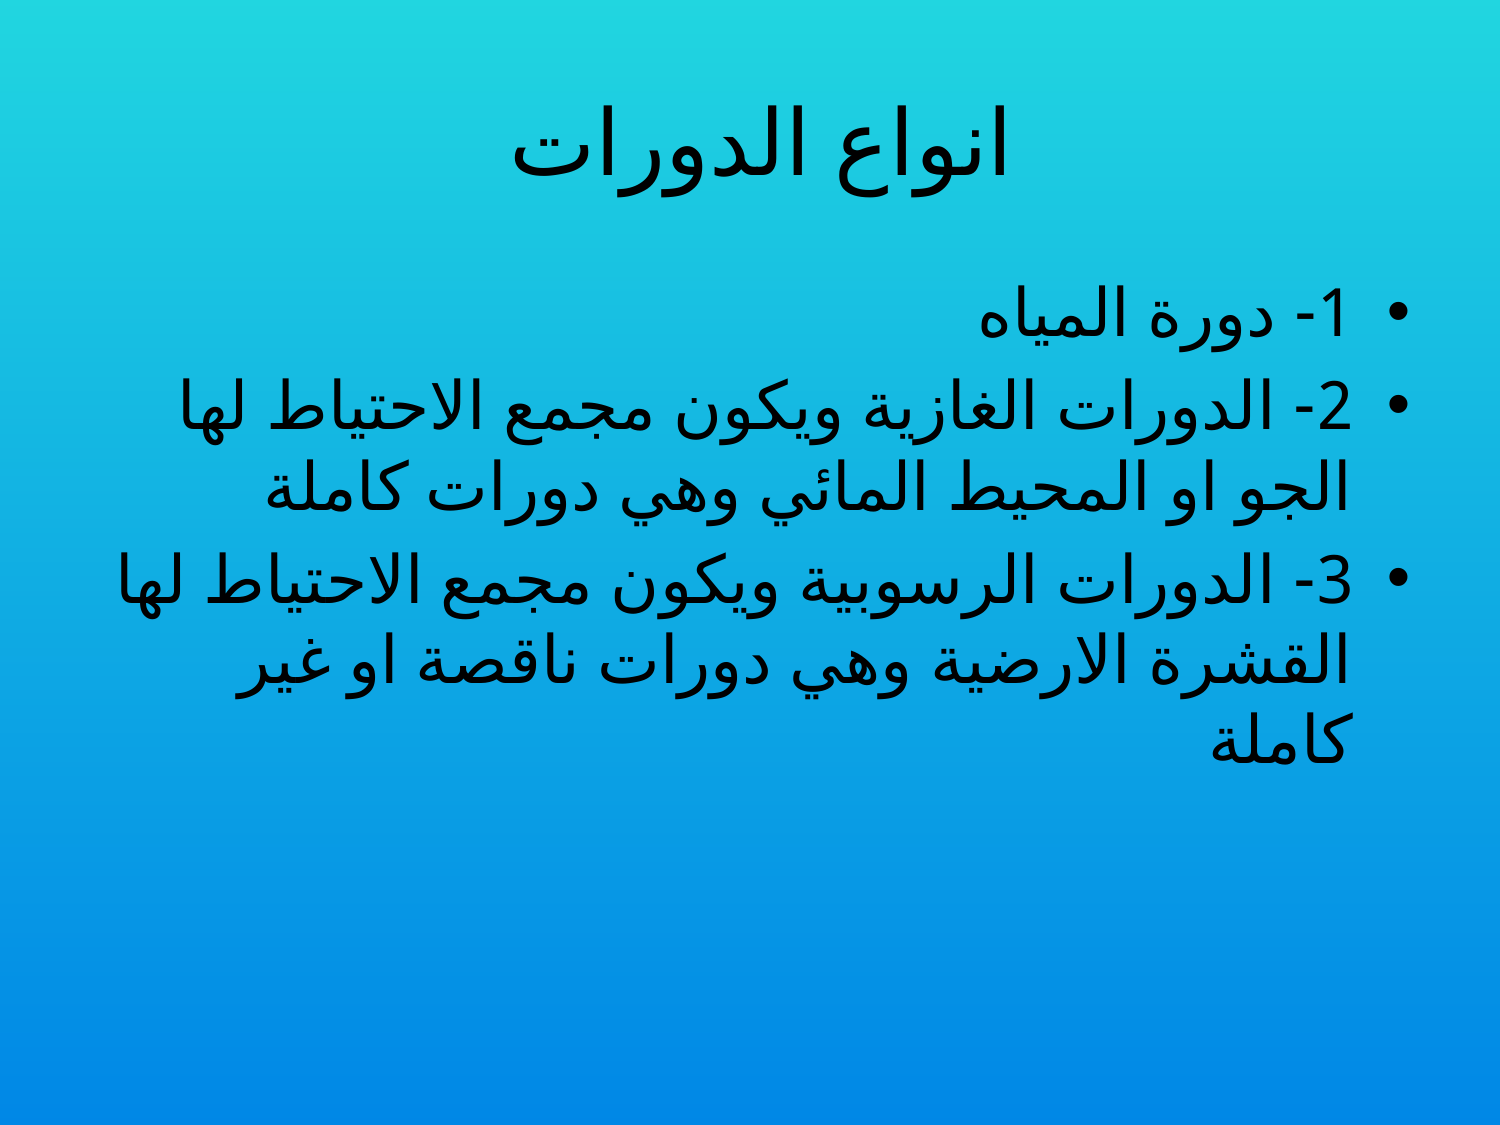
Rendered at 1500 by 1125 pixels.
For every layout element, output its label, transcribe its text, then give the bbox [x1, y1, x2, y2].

list 1- دورة المياه 2- الدورات الغازية ويكون مجمع الاحتياط لها الجو او المحيط المائي وهي دورات كاملة 3- الدورات الرسوبية ويكون مجمع الاحتياط لها القشرة الارضية وهي دورات ناقصة او غير كاملة [75, 262, 1425, 1005]
title انواع الدورات [75, 45, 1425, 233]
